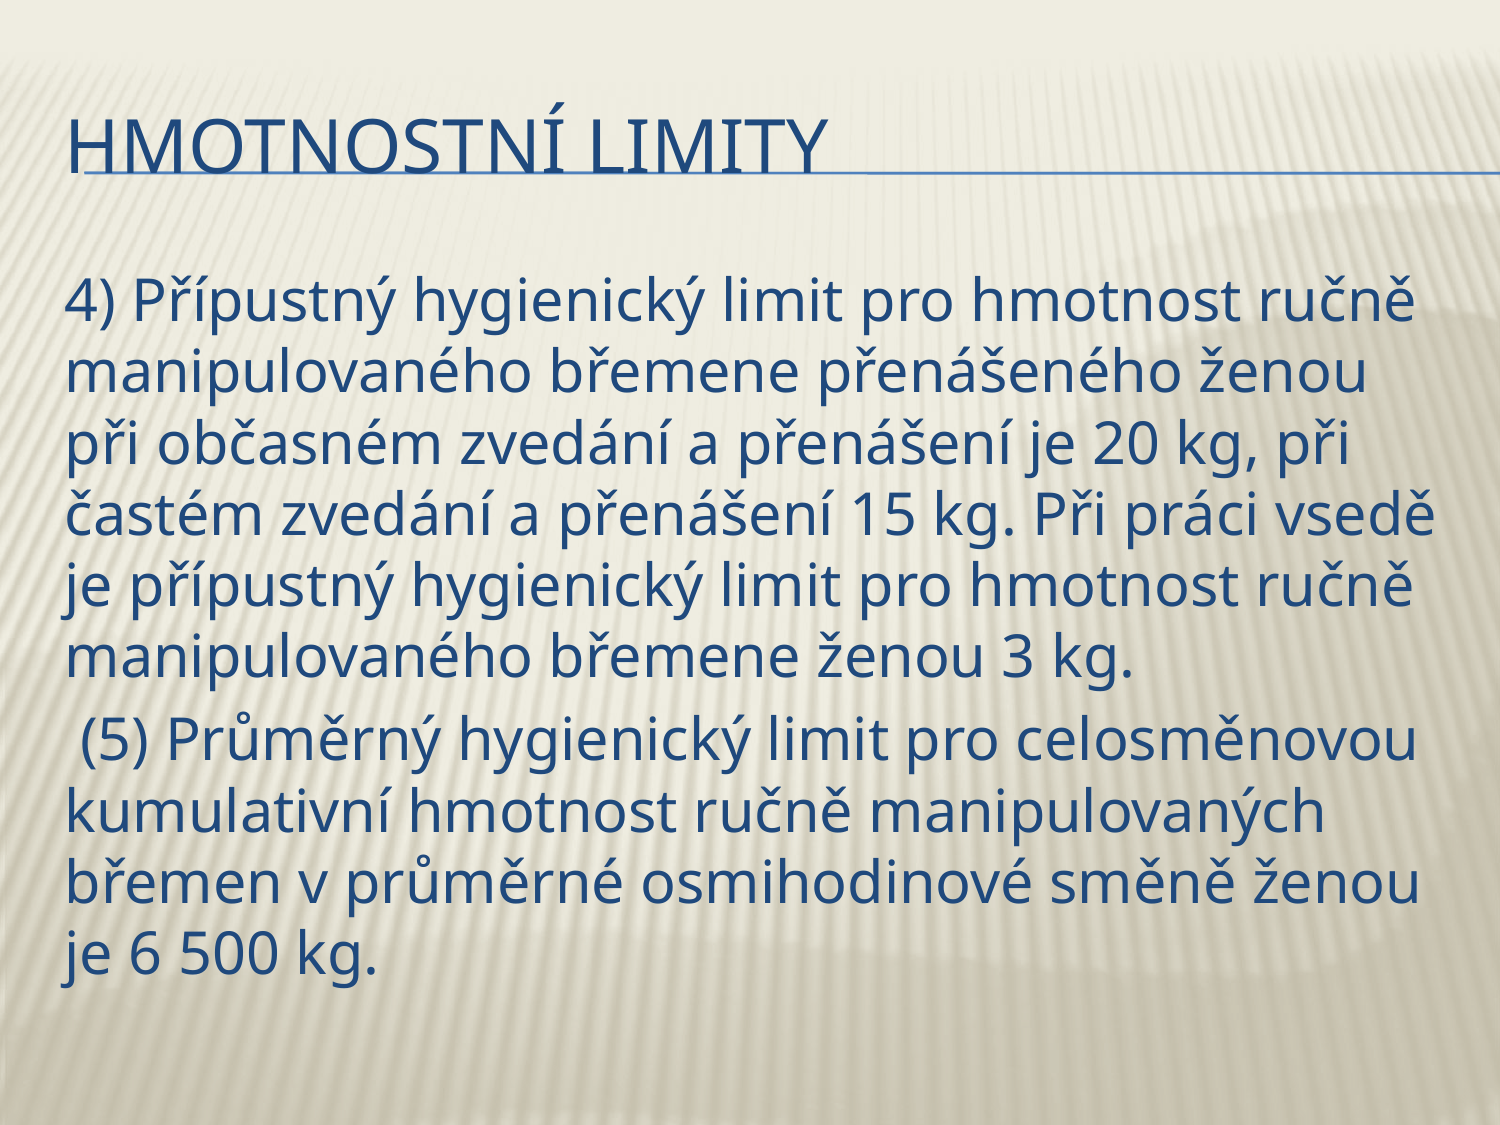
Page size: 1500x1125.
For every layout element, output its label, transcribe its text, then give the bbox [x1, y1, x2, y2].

title Hmotnostní limity [50, 75, 1475, 213]
list 4) Přípustný hygienický limit pro hmotnost ručně manipulovaného břemene přenášeného ženou při občasném zvedání a přenášení je 20 kg, při častém zvedání a přenášení 15 kg. Při práci vsedě je přípustný hygienický limit pro hmotnost ručně manipulovaného břemene ženou 3 kg. (5) Průměrný hygienický limit pro celosměnovou kumulativní hmotnost ručně manipulovaných břemen v průměrné osmihodinové směně ženou je 6 500 kg. [50, 254, 1475, 998]
